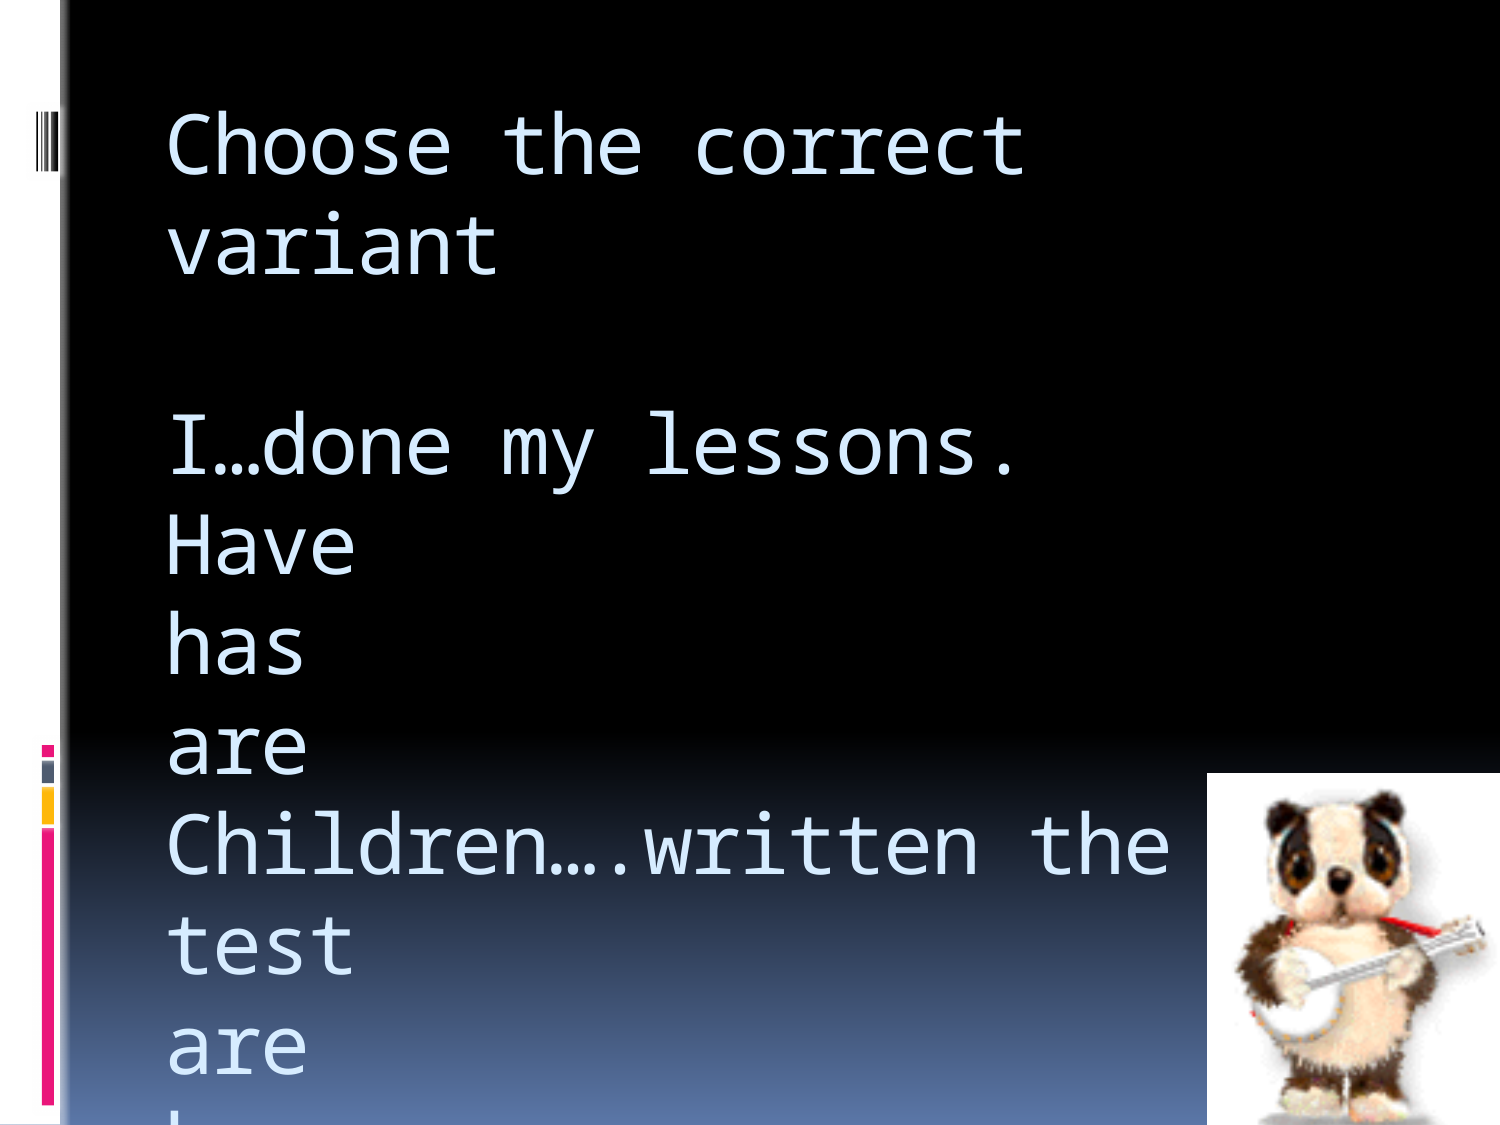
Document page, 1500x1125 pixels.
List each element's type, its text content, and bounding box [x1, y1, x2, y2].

title Choose the correct variant I…done my lessons. Have has are Children….written the test are has have [150, 83, 1425, 234]
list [1206, 773, 1500, 1125]
